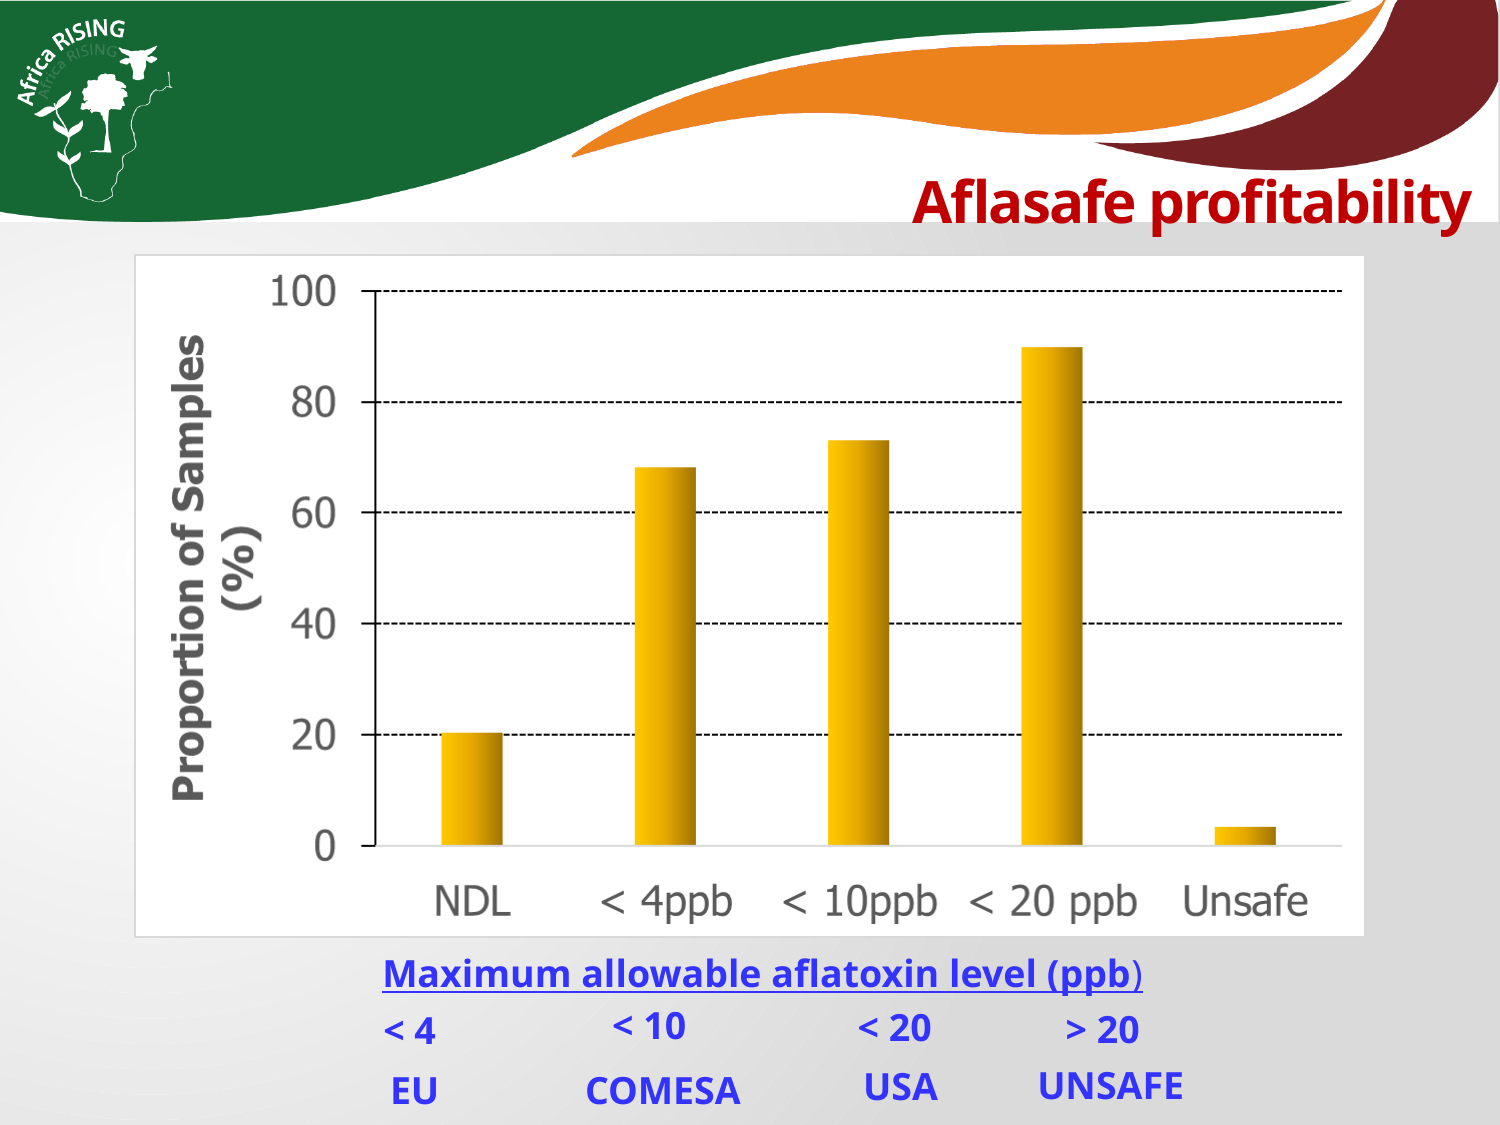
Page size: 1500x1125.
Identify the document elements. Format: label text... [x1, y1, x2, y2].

text_box < 4 [383, 1007, 437, 1053]
text_box UNSAFE [1037, 1062, 1185, 1108]
picture [0, 0, 1499, 222]
text_box EU [390, 1067, 440, 1113]
picture [134, 253, 1366, 938]
text_box Aflasafe profitability [224, 157, 1488, 275]
text_box USA [863, 1062, 939, 1108]
text_box Maximum allowable aflatoxin level (ppb) [382, 949, 1143, 996]
text_box < 20 [857, 1003, 933, 1049]
text_box COMESA [538, 1067, 788, 1113]
text_box < 10 [612, 1001, 687, 1047]
text_box > 20 [1065, 1005, 1141, 1052]
